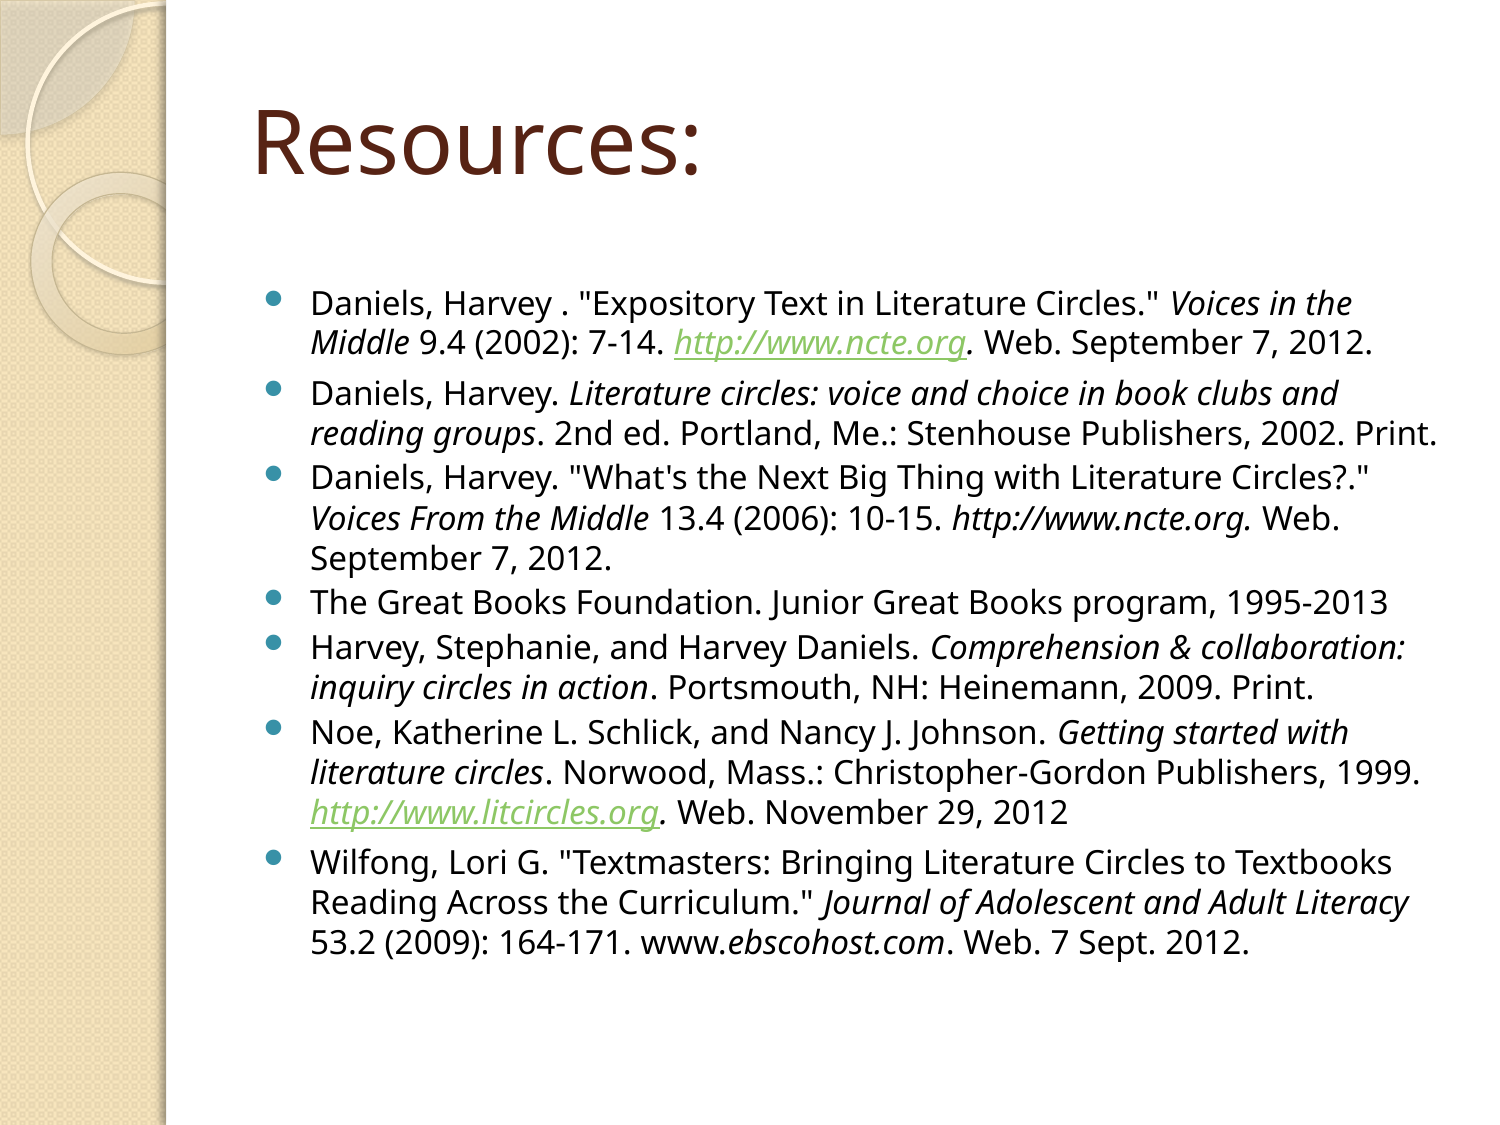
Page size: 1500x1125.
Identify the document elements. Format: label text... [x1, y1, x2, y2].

title Resources: [235, 45, 1466, 233]
list Daniels, Harvey . "Expository Text in Literature Circles." Voices in the Middle 9.4 (2002): 7-14. http://www.ncte.org. Web. September 7, 2012. Daniels, Harvey. Literature circles: voice and choice in book clubs and reading groups. 2nd ed. Portland, Me.: Stenhouse Publishers, 2002. Print. Daniels, Harvey. "What's the Next Big Thing with Literature Circles?." Voices From the Middle 13.4 (2006): 10-15. http://www.ncte.org. Web. September 7, 2012. The Great Books Foundation. Junior Great Books program, 1995-2013 Harvey, Stephanie, and Harvey Daniels. Comprehension & collaboration: inquiry circles in action. Portsmouth, NH: Heinemann, 2009. Print. Noe, Katherine L. Schlick, and Nancy J. Johnson. Getting started with literature circles. Norwood, Mass.: Christopher-Gordon Publishers, 1999. http://www.litcircles.org. Web. November 29, 2012 Wilfong, Lori G. "Textmasters: Bringing Literature Circles to Textbooks Reading Across the Curriculum." Journal of Adolescent and Adult Literacy 53.2 (2009): 164-171. www.ebscohost.com. Web. 7 Sept. 2012. [235, 237, 1466, 1025]
